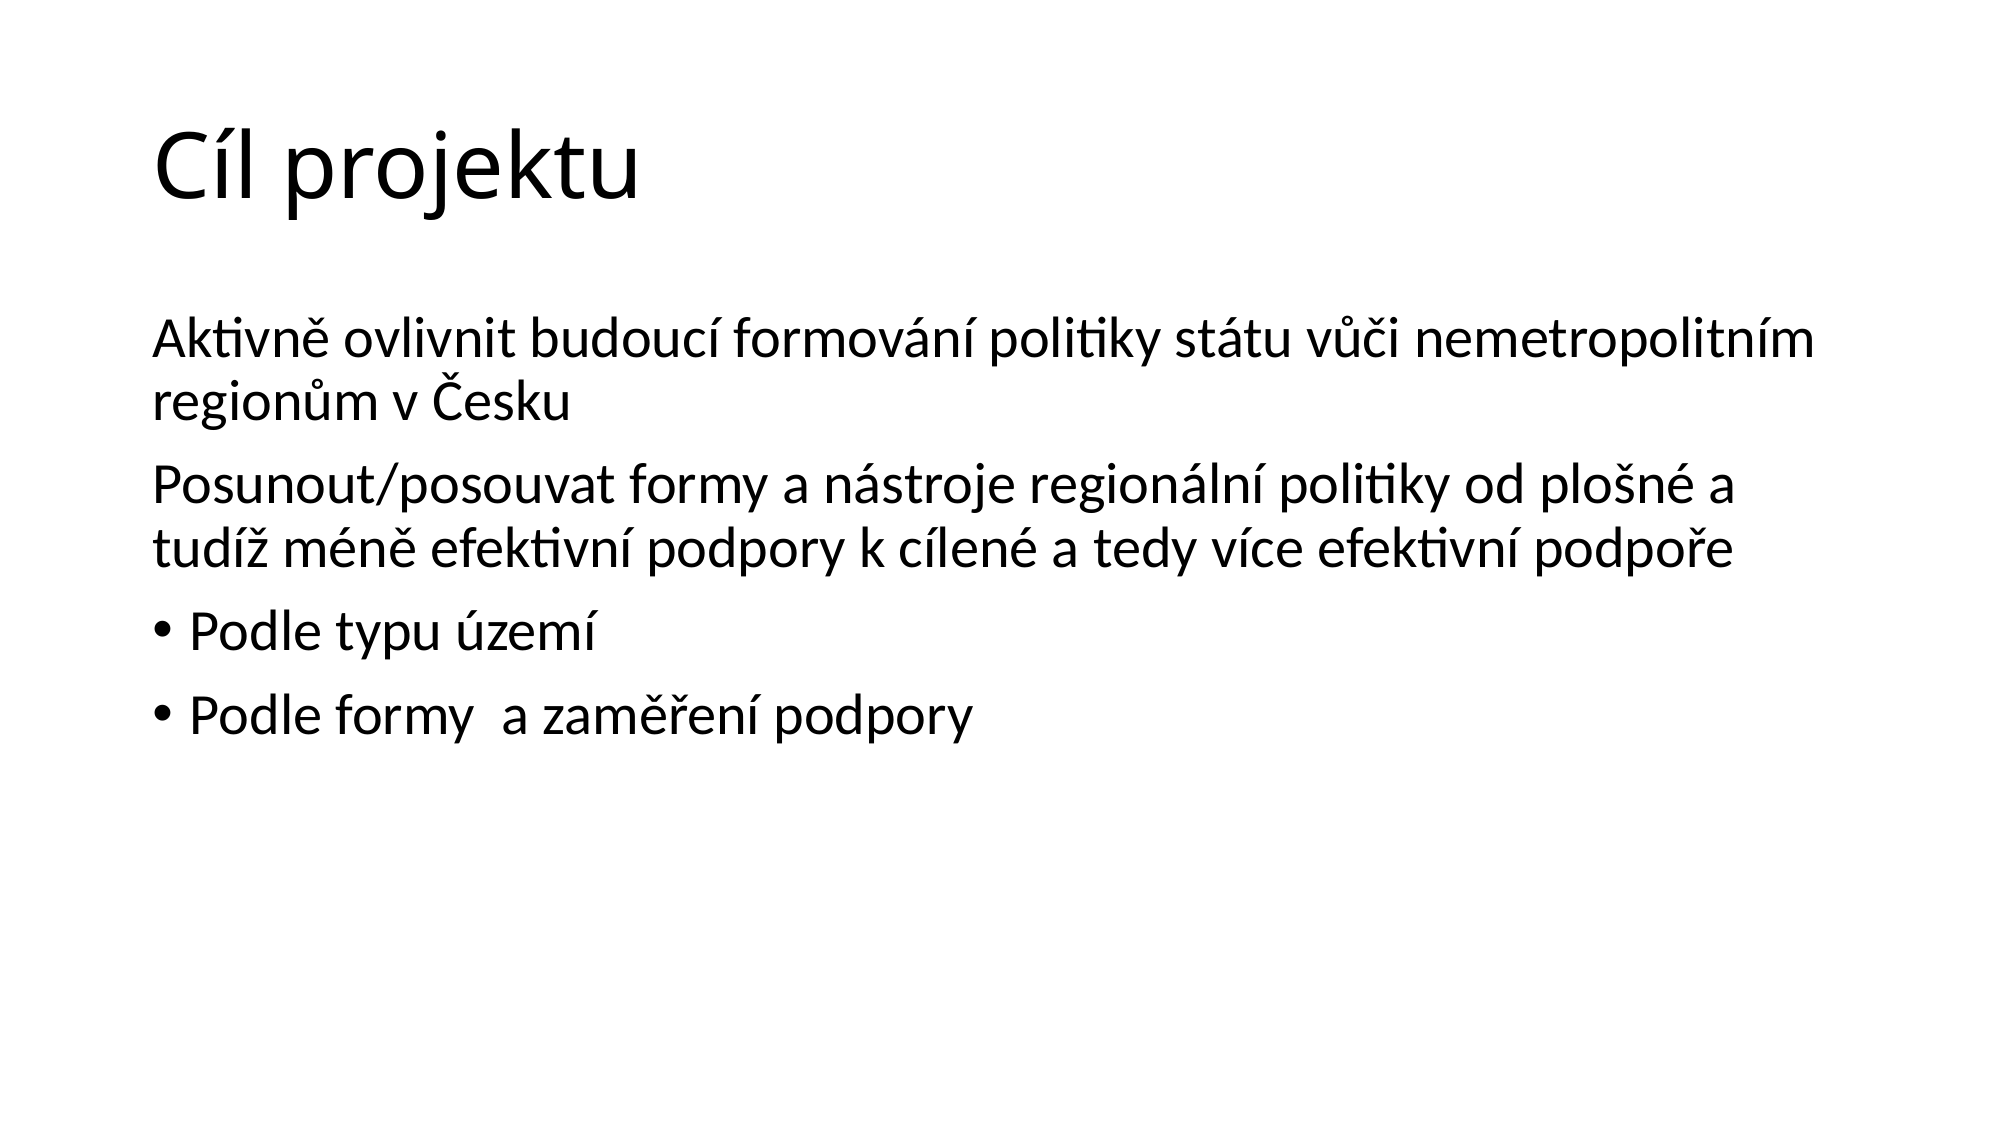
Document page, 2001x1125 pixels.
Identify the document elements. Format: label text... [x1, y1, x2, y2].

list Aktivně ovlivnit budoucí formování politiky státu vůči nemetropolitním regionům v Česku Posunout/posouvat formy a nástroje regionální politiky od plošné a tudíž méně efektivní podpory k cílené a tedy více efektivní podpoře Podle typu území Podle formy a zaměření podpory [137, 299, 1863, 1014]
title Cíl projektu [137, 59, 1863, 278]
